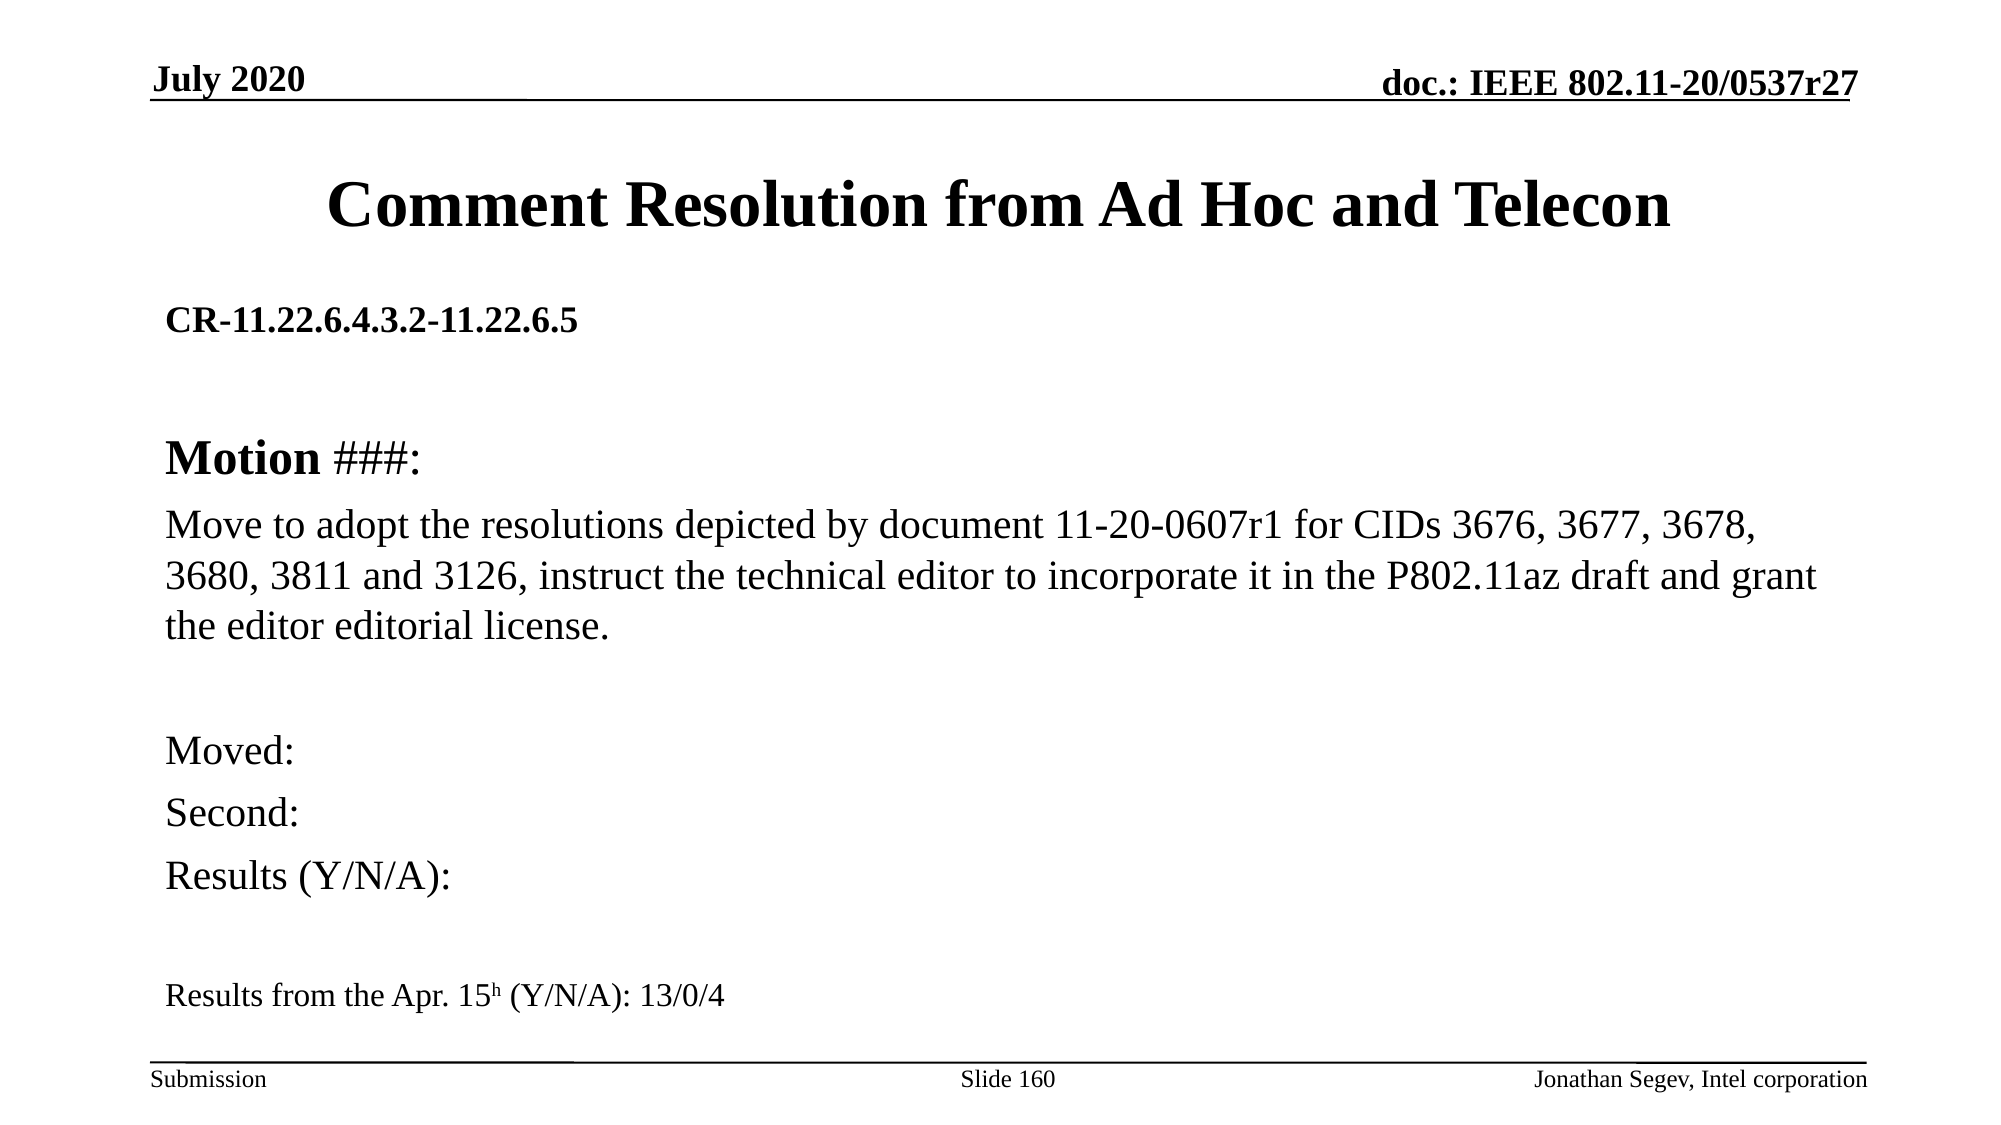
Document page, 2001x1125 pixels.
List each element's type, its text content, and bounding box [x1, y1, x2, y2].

list CR-11.22.6.4.3.2-11.22.6.5 Motion ###: Move to adopt the resolutions depicted by document 11-20-0607r1 for CIDs 3676, 3677, 3678, 3680, 3811 and 3126, instruct the technical editor to incorporate it in the P802.11az draft and grant the editor editorial license. Moved: Second: Results (Y/N/A): Results from the Apr. 15h (Y/N/A): 13/0/4 [149, 286, 1850, 1000]
title Comment Resolution from Ad Hoc and Telecon [149, 112, 1850, 286]
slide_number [152, 54, 563, 100]
footer Jonathan Segev, Intel corporation [1171, 1061, 1869, 1093]
slide_number Slide 160 [950, 1061, 1067, 1123]
